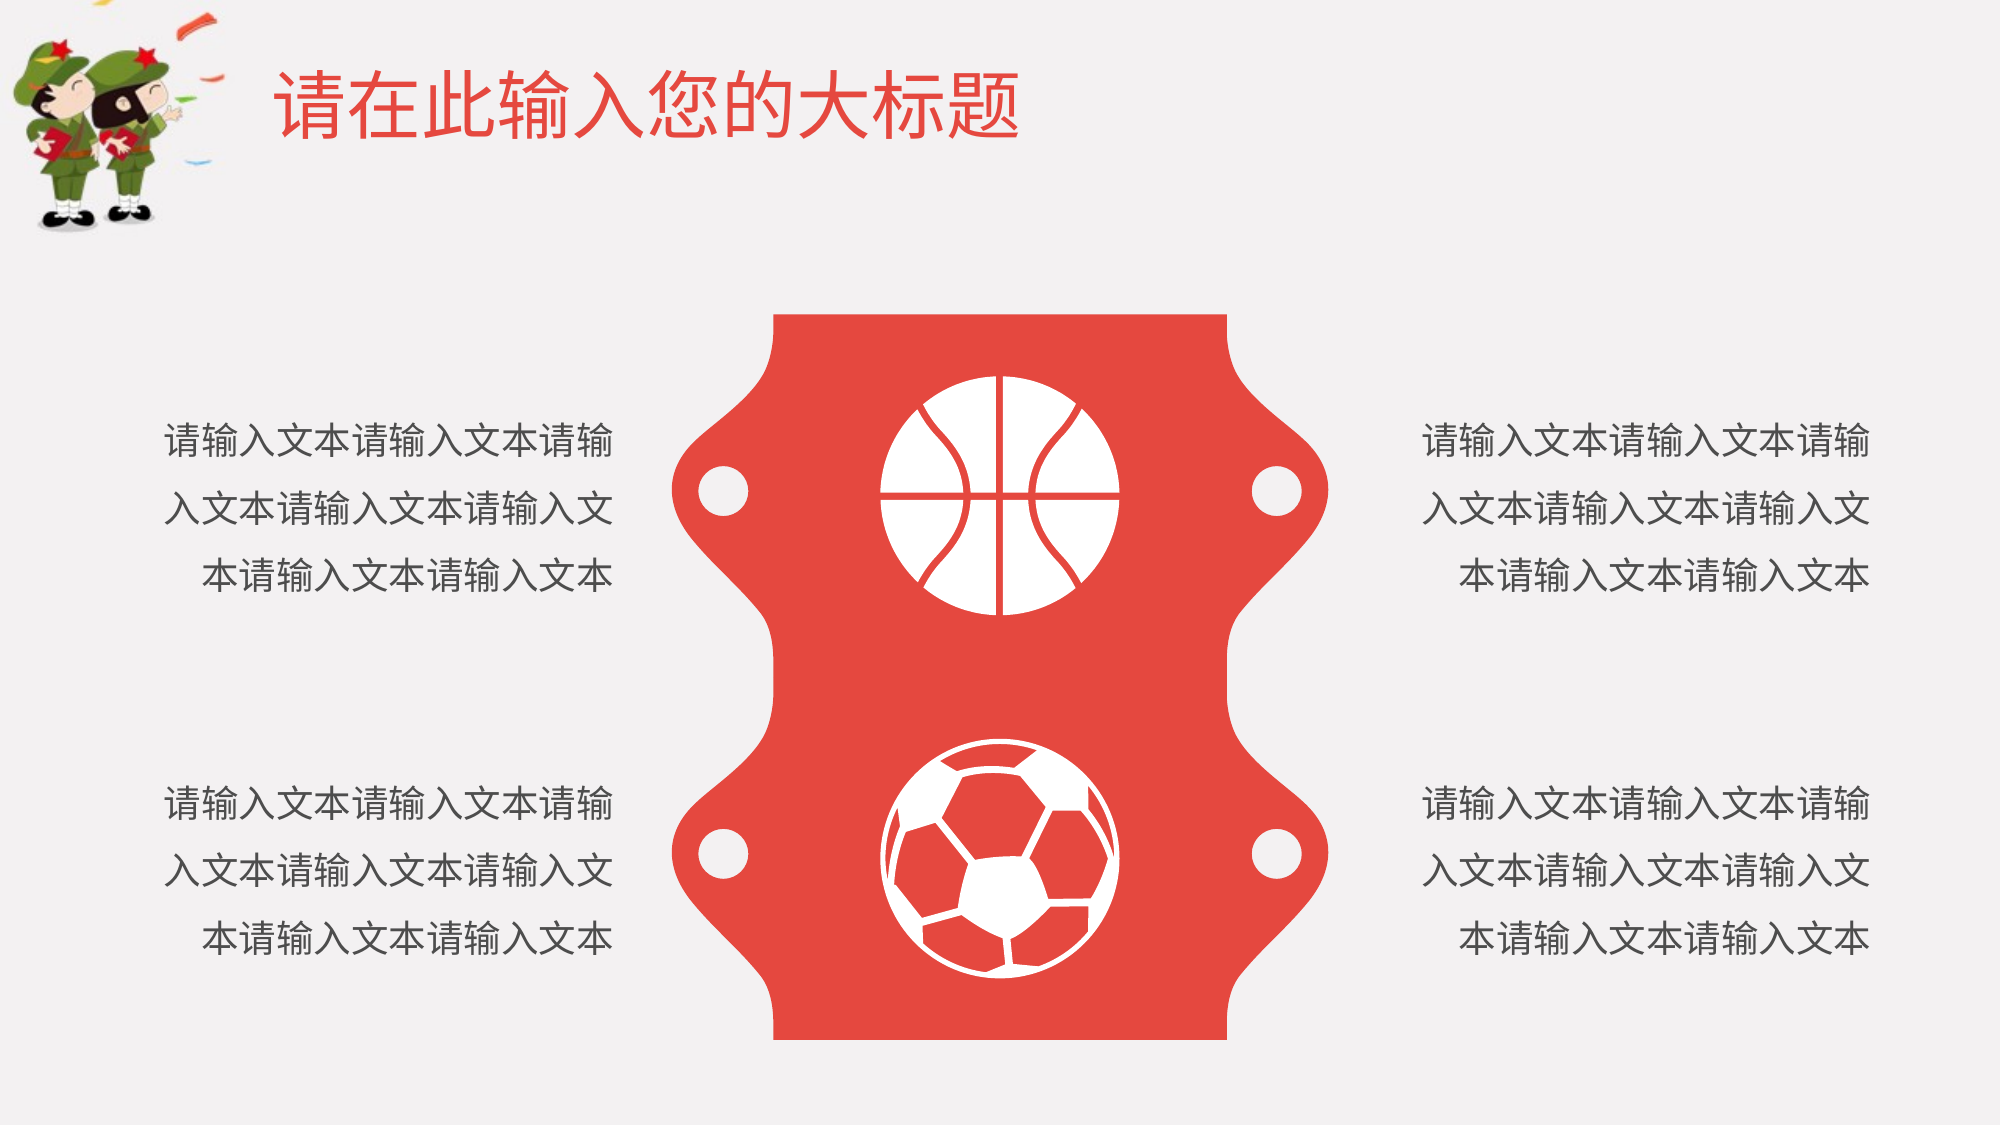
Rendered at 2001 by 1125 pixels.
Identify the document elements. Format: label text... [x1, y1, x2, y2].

title 请在此输入您的大标题 [256, 39, 1821, 180]
text_box [1002, 376, 1076, 493]
text_box 请输入文本请输入文本请输入文本请输入文本请输入文本请输入文本请输入文本 [1370, 390, 1887, 602]
text_box [880, 409, 964, 493]
text_box [1002, 499, 1076, 616]
picture [0, 0, 2000, 1125]
text_box [671, 677, 1329, 1040]
text_box [880, 499, 964, 583]
text_box [671, 314, 1329, 677]
text_box 请输入文本请输入文本请输入文本请输入文本请输入文本请输入文本请输入文本 [113, 390, 630, 602]
text_box [923, 376, 996, 493]
text_box 请输入文本请输入文本请输入文本请输入文本请输入文本请输入文本请输入文本 [1370, 753, 1887, 965]
text_box [880, 738, 1120, 979]
text_box [1035, 499, 1120, 584]
text_box [923, 499, 996, 616]
text_box [1035, 408, 1120, 493]
text_box 请输入文本请输入文本请输入文本请输入文本请输入文本请输入文本请输入文本 [113, 753, 630, 965]
